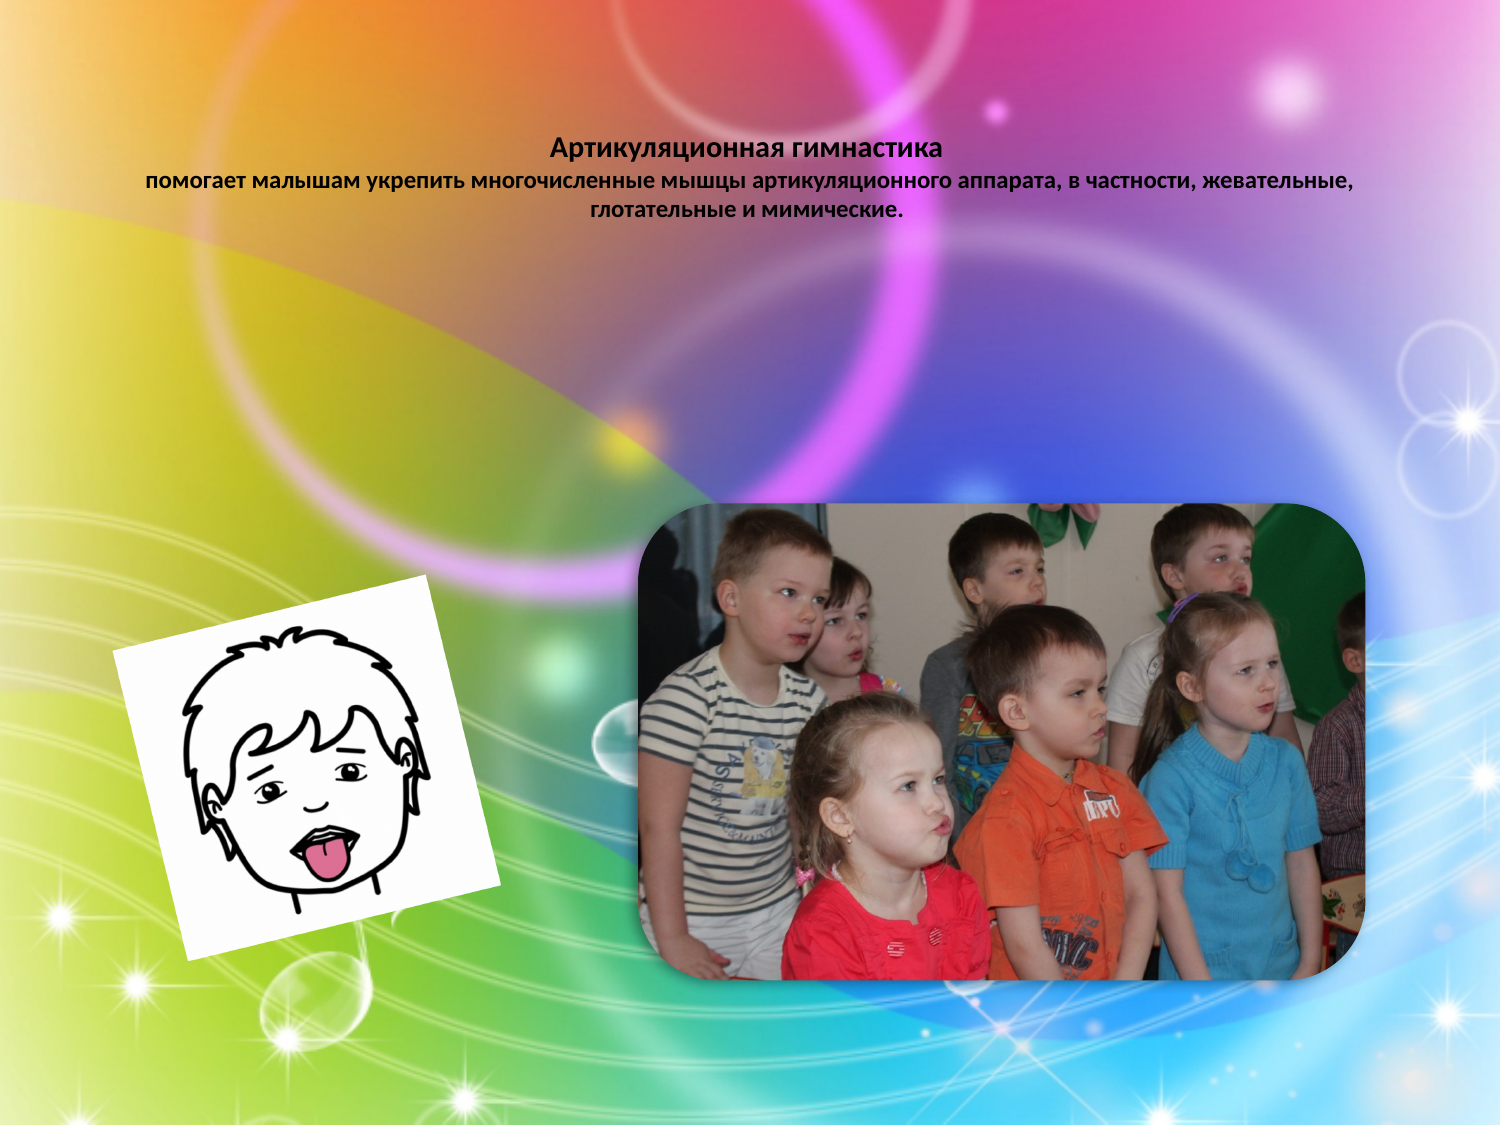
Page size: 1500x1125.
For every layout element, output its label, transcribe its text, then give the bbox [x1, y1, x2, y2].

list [144, 607, 468, 927]
title Артикуляционная гимнастика помогает малышам укрепить многочисленные мышцы артикуляционного аппарата, в частности, жевательные, глотательные и мимические. [75, 45, 1425, 233]
picture [0, 0, 1500, 1125]
